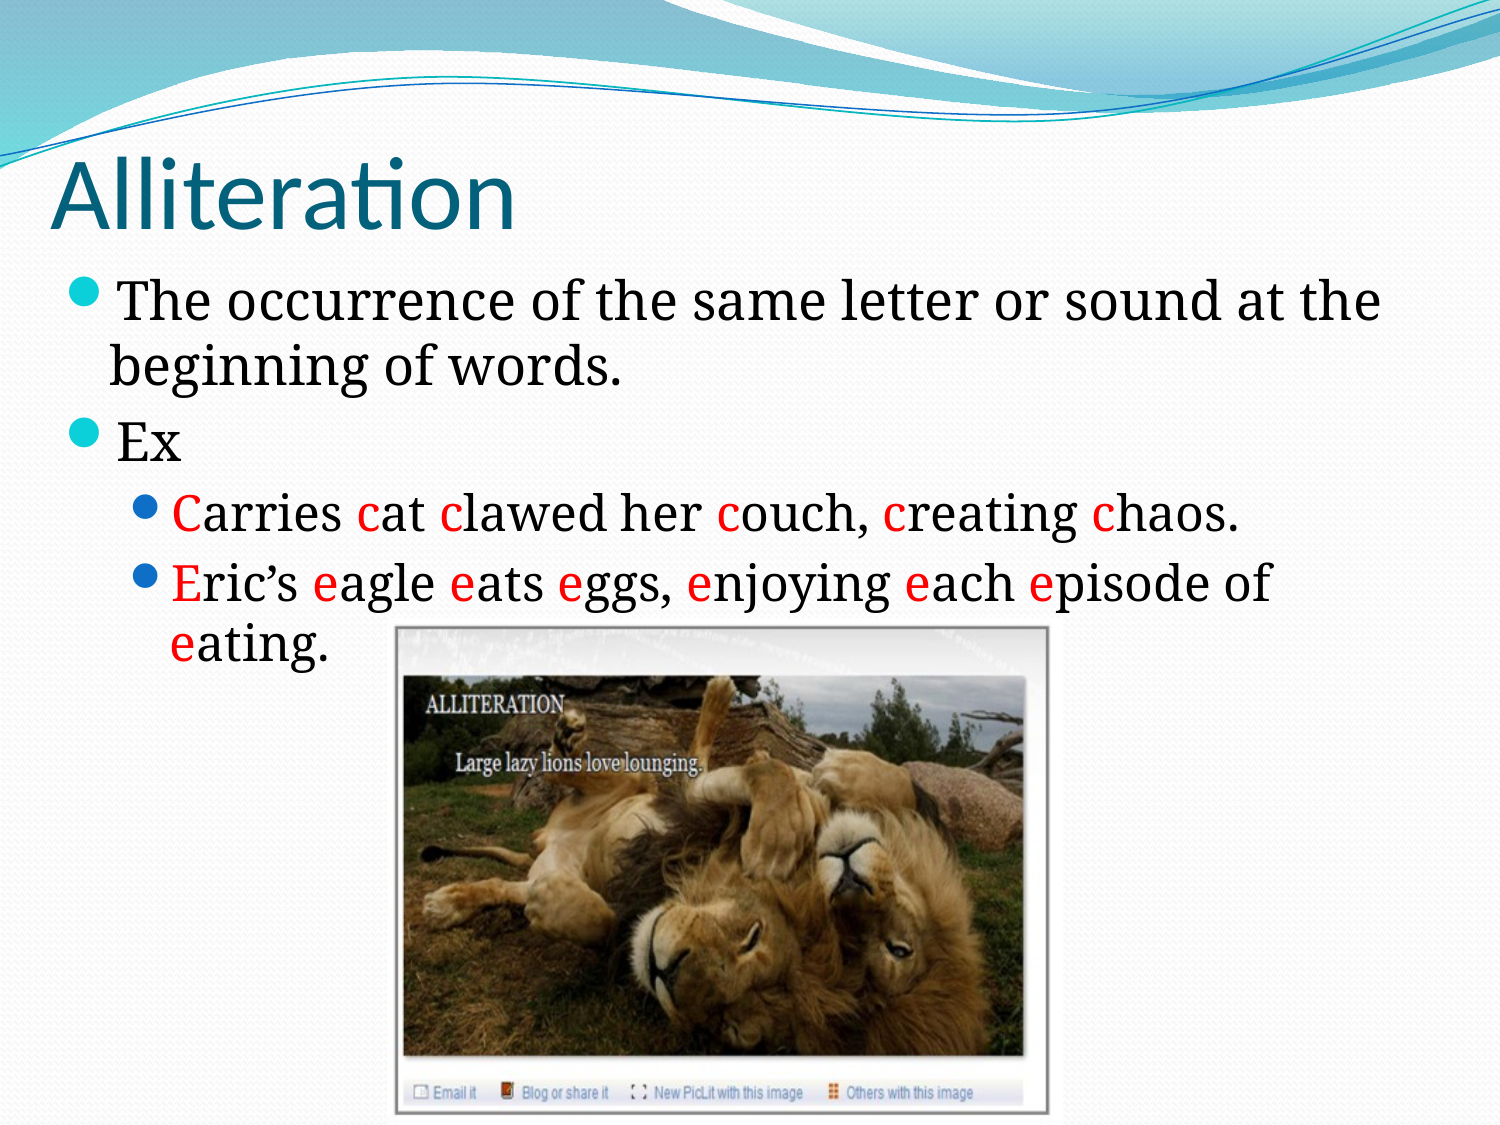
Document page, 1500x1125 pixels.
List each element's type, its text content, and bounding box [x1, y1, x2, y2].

list The occurrence of the same letter or sound at the beginning of words. Ex Carries cat clawed her couch, creating chaos. Eric’s eagle eats eggs, enjoying each episode of eating. [50, 258, 1400, 979]
title Alliteration [50, 62, 1400, 250]
picture [387, 618, 1063, 1125]
